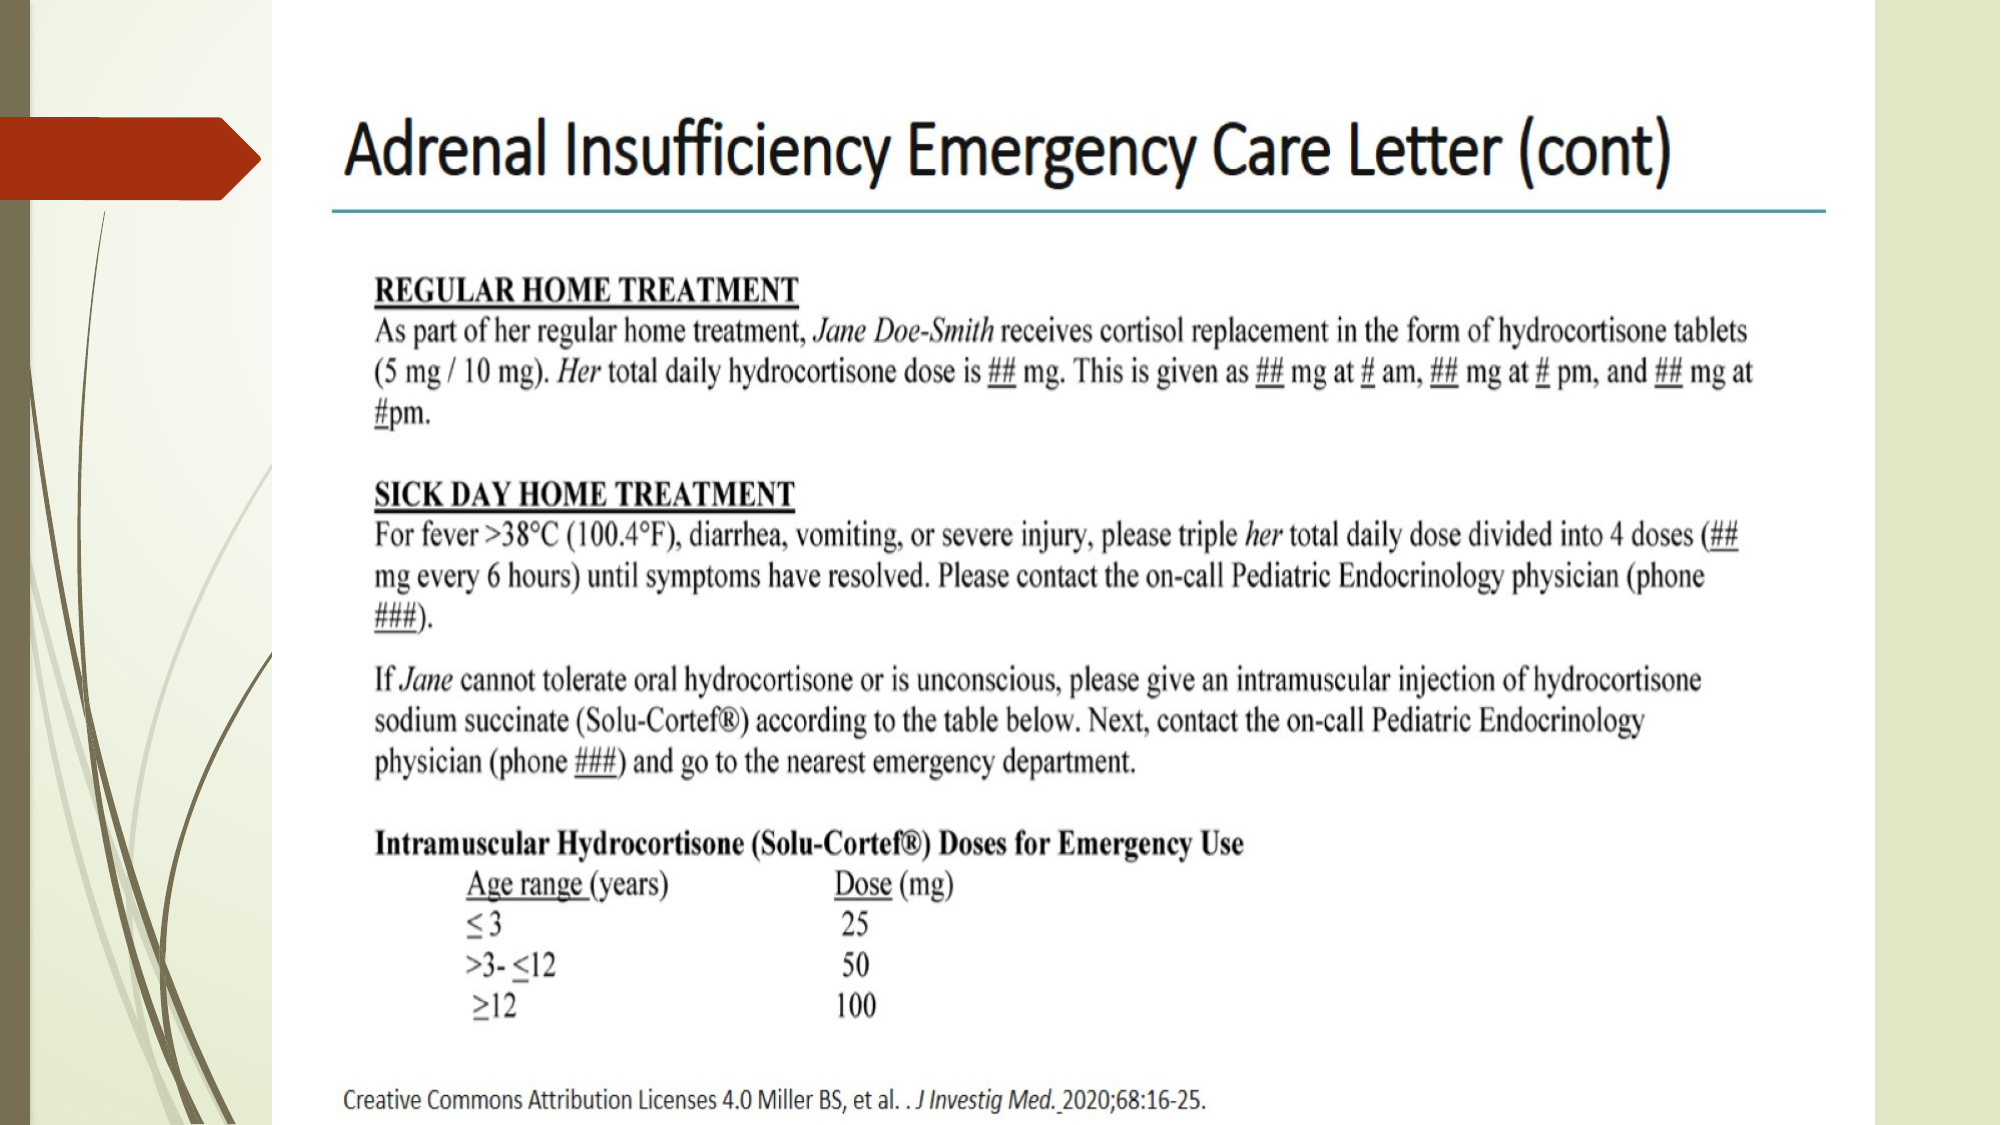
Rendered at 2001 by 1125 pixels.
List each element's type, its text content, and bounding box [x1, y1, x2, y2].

picture [272, 0, 1876, 1125]
title Adrenal Insufficiency Emergency Care Letter (cont) [1880, 102, 1888, 313]
